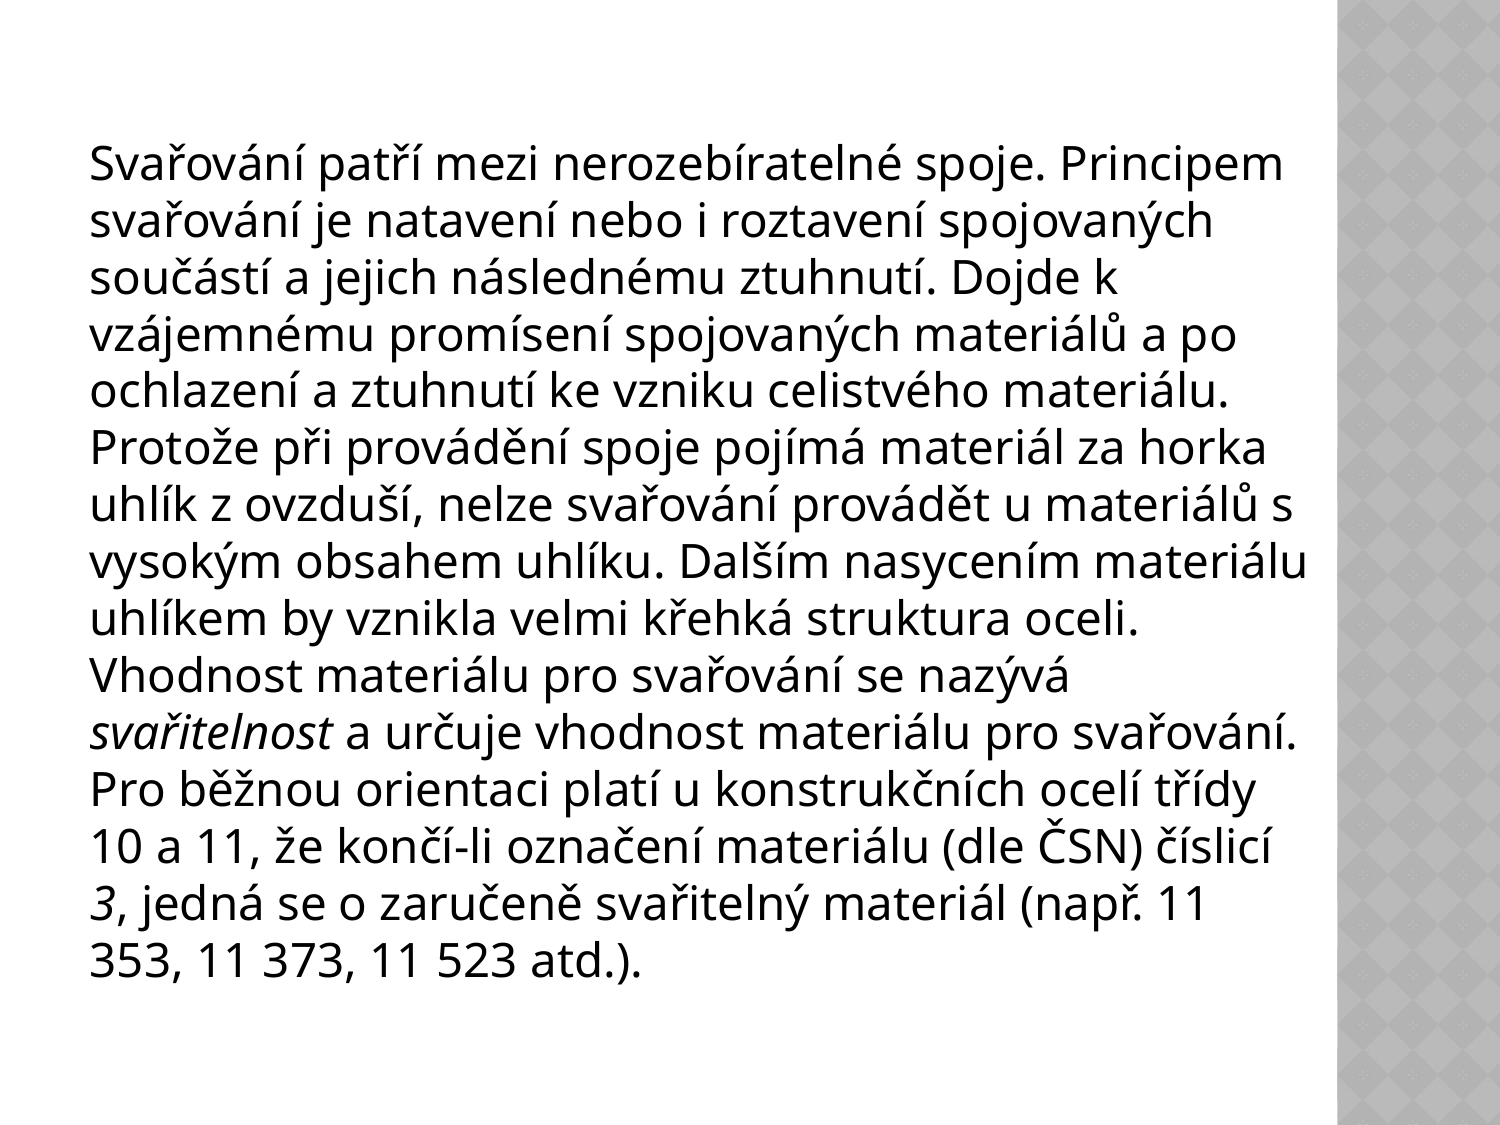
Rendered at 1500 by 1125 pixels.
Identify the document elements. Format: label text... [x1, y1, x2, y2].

list Svařování patří mezi nerozebíratelné spoje. Principem svařování je natavení nebo i roztavení spojovaných součástí a jejich následnému ztuhnutí. Dojde k vzájemnému promísení spojovaných materiálů a po ochlazení a ztuhnutí ke vzniku celistvého materiálu. Protože při provádění spoje pojímá materiál za horka uhlík z ovzduší, nelze svařování provádět u materiálů s vysokým obsahem uhlíku. Dalším nasycením materiálu uhlíkem by vznikla velmi křehká struktura oceli. Vhodnost materiálu pro svařování se nazývá svařitelnost a určuje vhodnost materiálu pro svařování. Pro běžnou orientaci platí u konstrukčních ocelí třídy 10 a 11, že končí-li označení materiálu (dle ČSN) číslicí 3, jedná se o zaručeně svařitelný materiál (např. 11 353, 11 373, 11 523 atd.). [75, 125, 1329, 1005]
